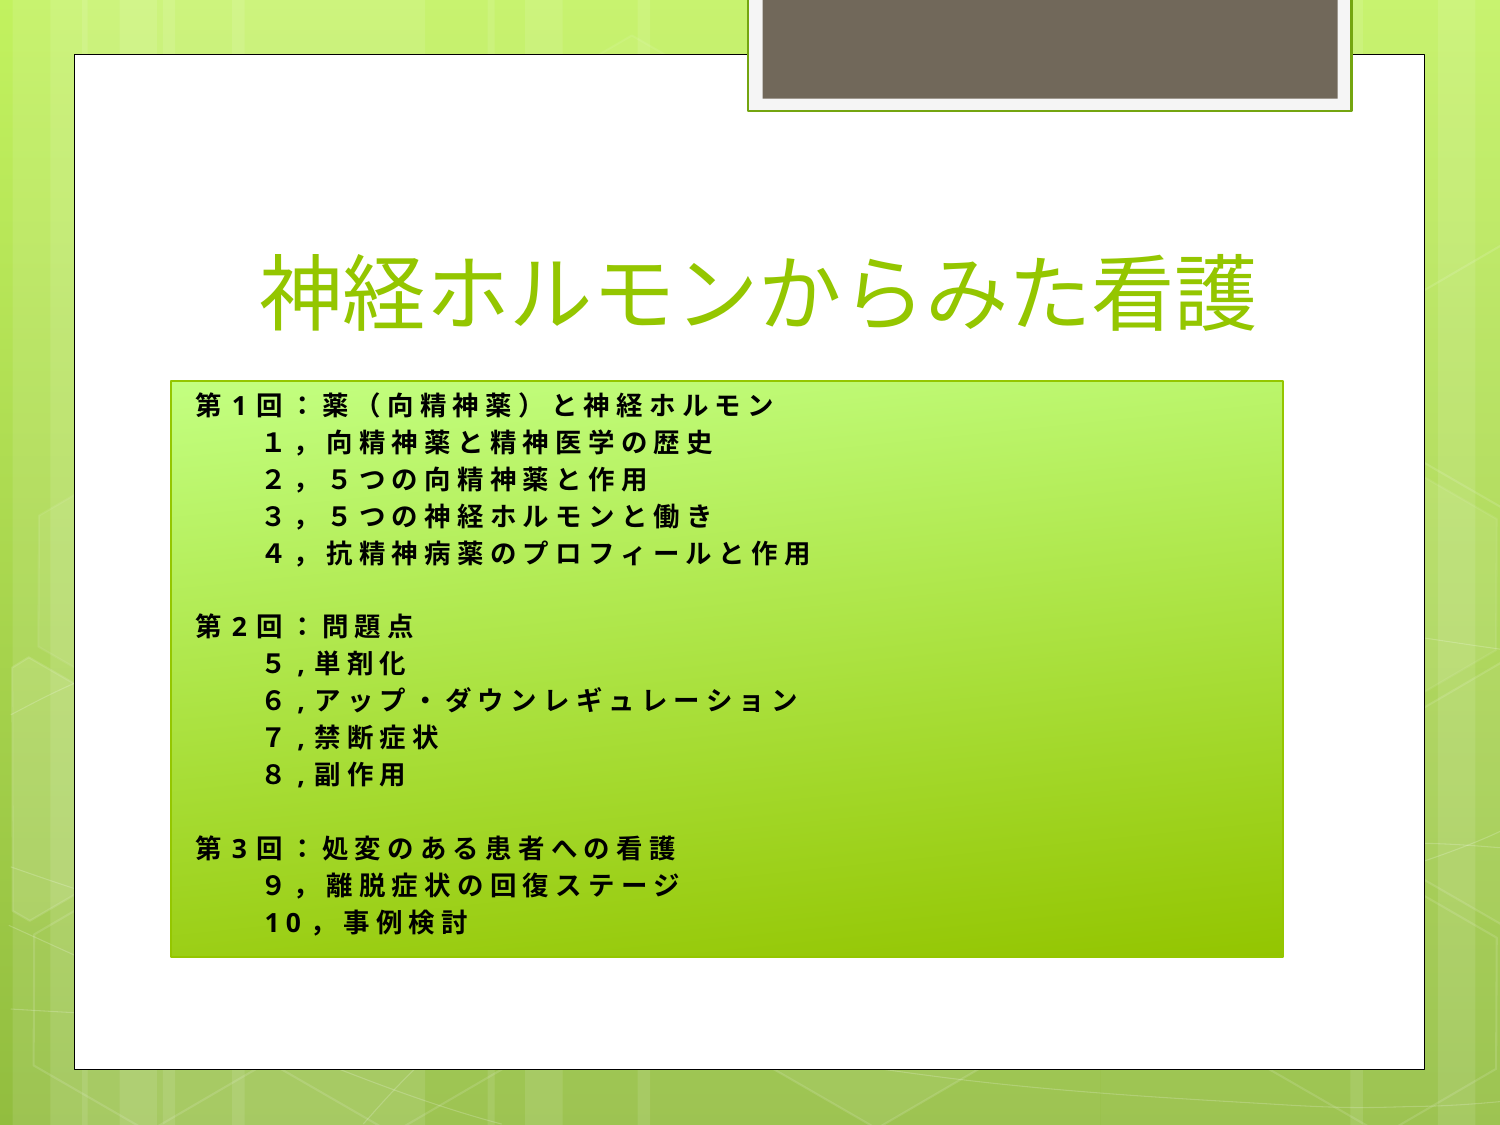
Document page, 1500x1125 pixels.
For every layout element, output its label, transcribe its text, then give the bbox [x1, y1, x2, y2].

list 第1回：薬（向精神薬）と神経ホルモン １，向精神薬と精神医学の歴史 ２，５つの向精神薬と作用 ３，５つの神経ホルモンと働き ４，抗精神病薬のプロフィールと作用 第2回：問題点 ５,単剤化 ６,アップ・ダウンレギュレーション ７,禁断症状 ８,副作用 第3回：処変のある患者への看護 ９，離脱症状の回復ステージ 10，事例検討 [170, 380, 1284, 958]
title 神経ホルモンからみた看護 [183, 160, 1336, 349]
